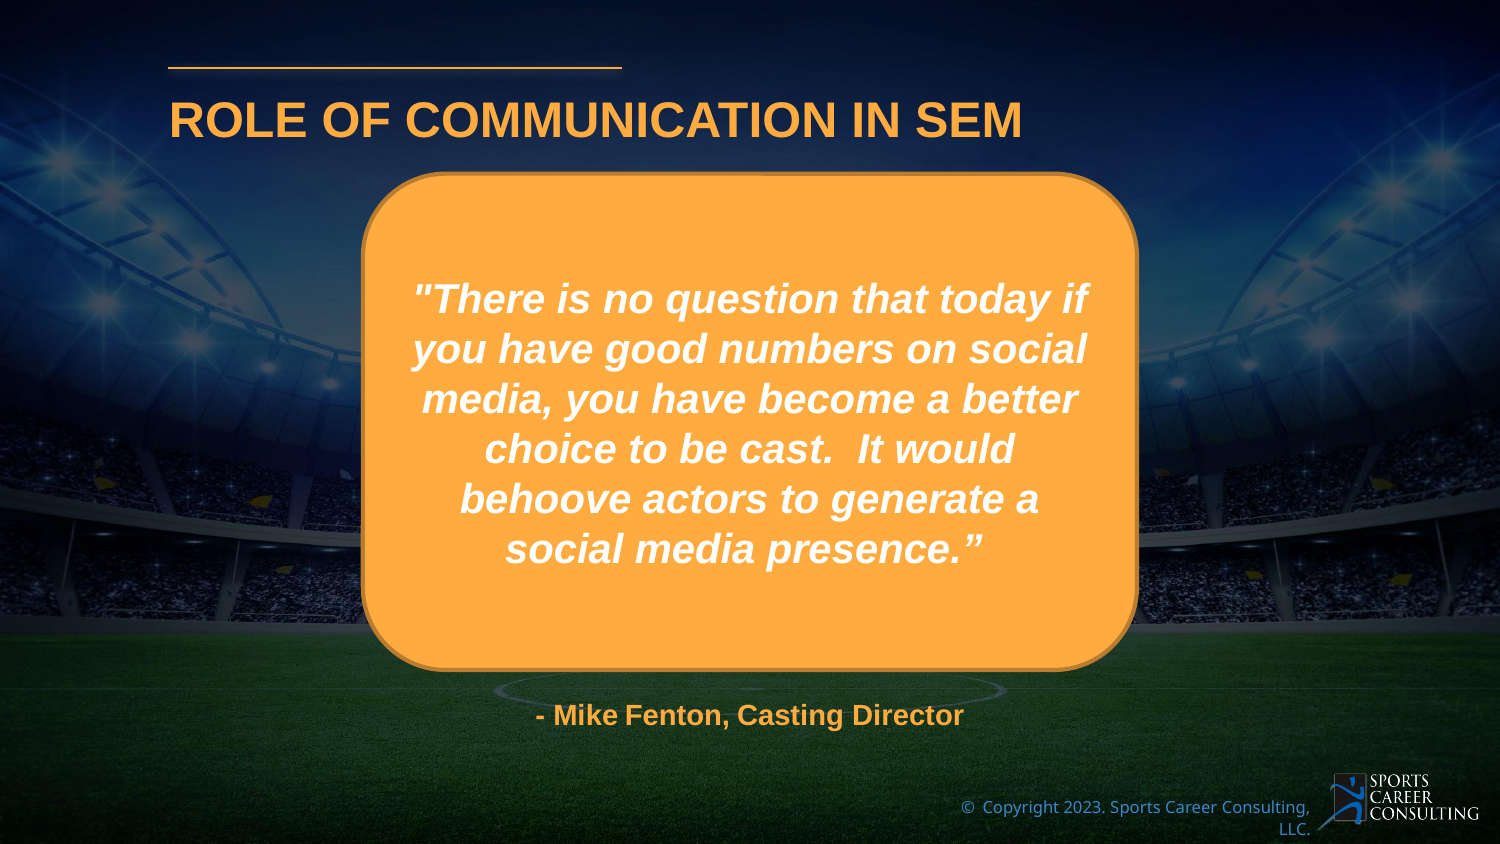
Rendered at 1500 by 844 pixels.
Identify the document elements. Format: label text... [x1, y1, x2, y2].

text_box "There is no question that today if you have good numbers on social media, you have become a better choice to be cast. It would behoove actors to generate a social media presence.” [362, 173, 1137, 670]
title ROLE OF COMMUNICATION IN SEM [153, 72, 1095, 228]
text_box - Mike Fenton, Casting Director [407, 681, 1093, 758]
text_box © Copyright 2023. Sports Career Consulting, LLC. [914, 769, 1326, 844]
picture [0, 0, 1500, 844]
